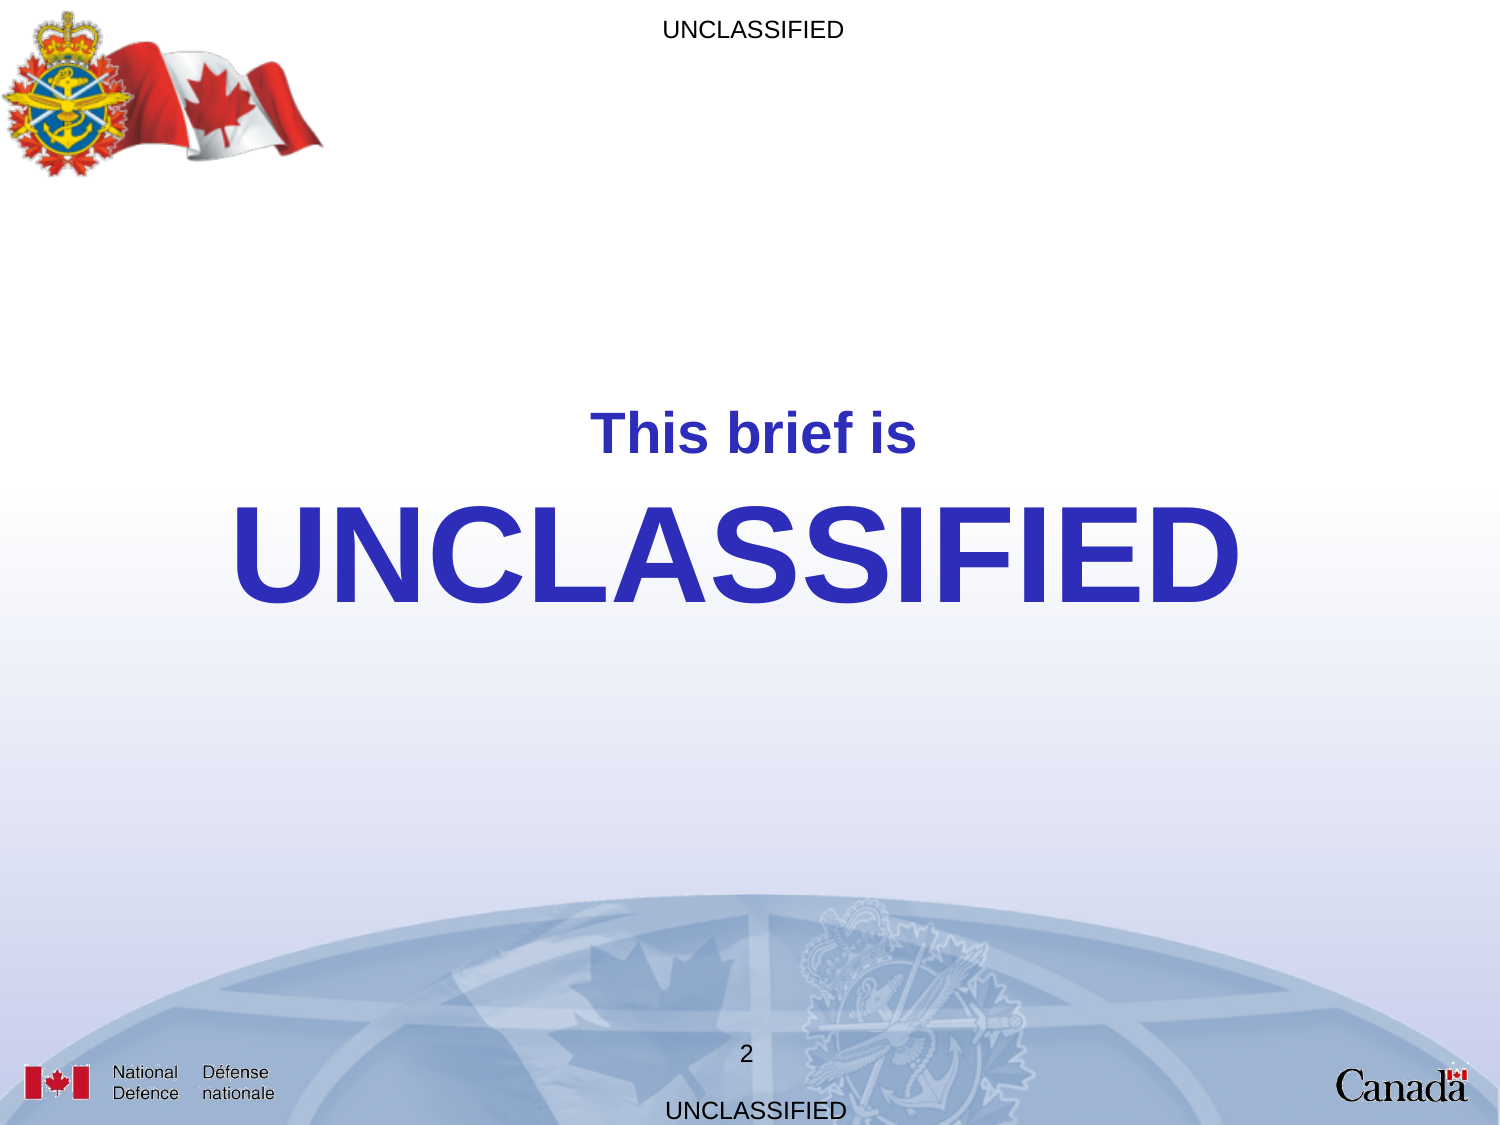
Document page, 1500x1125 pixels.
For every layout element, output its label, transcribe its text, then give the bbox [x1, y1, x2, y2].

picture [24, 1064, 275, 1100]
text_box This brief is UNCLASSIFIED [62, 387, 1447, 638]
picture [0, 8, 329, 179]
picture [1329, 1062, 1475, 1108]
